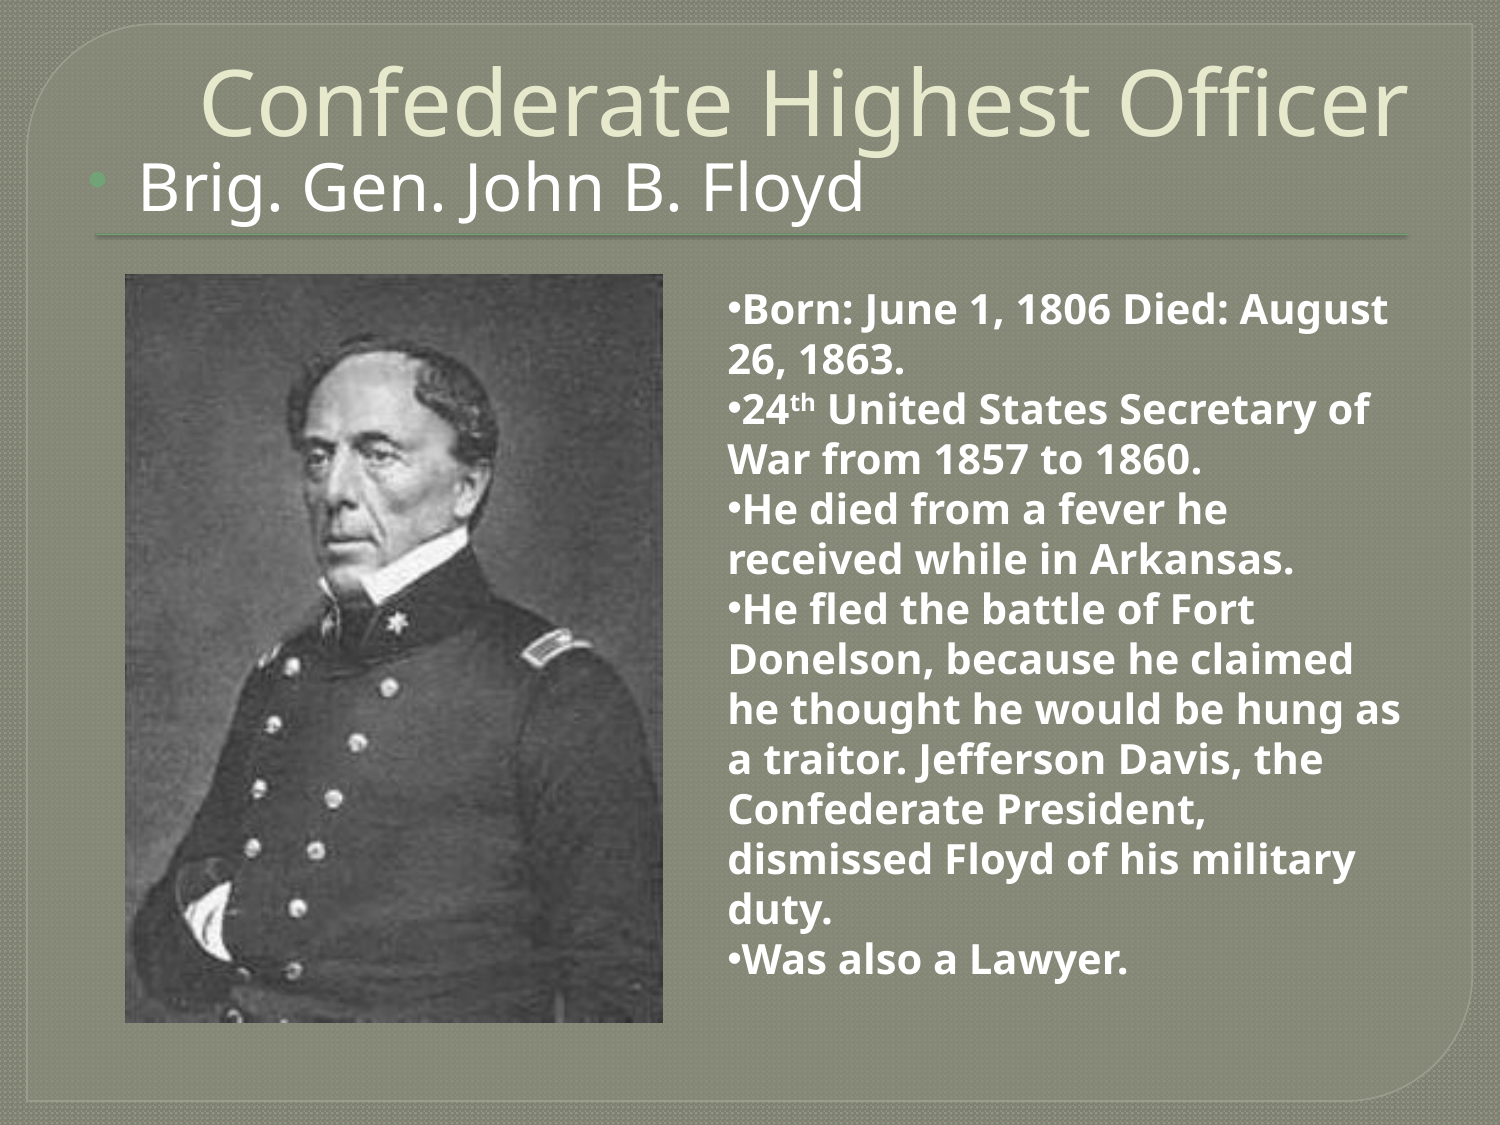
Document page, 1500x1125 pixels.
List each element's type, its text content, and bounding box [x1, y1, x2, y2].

list Brig. Gen. John B. Floyd [75, 137, 1425, 1005]
title Confederate Highest Officer [75, 37, 1425, 137]
picture [124, 274, 663, 1023]
text_box Born: June 1, 1806 Died: August 26, 1863. 24th United States Secretary of War from 1857 to 1860. He died from a fever he received while in Arkansas. He fled the battle of Fort Donelson, because he claimed he thought he would be hung as a traitor. Jefferson Davis, the Confederate President, dismissed Floyd of his military duty. Was also a Lawyer. [712, 275, 1425, 1041]
